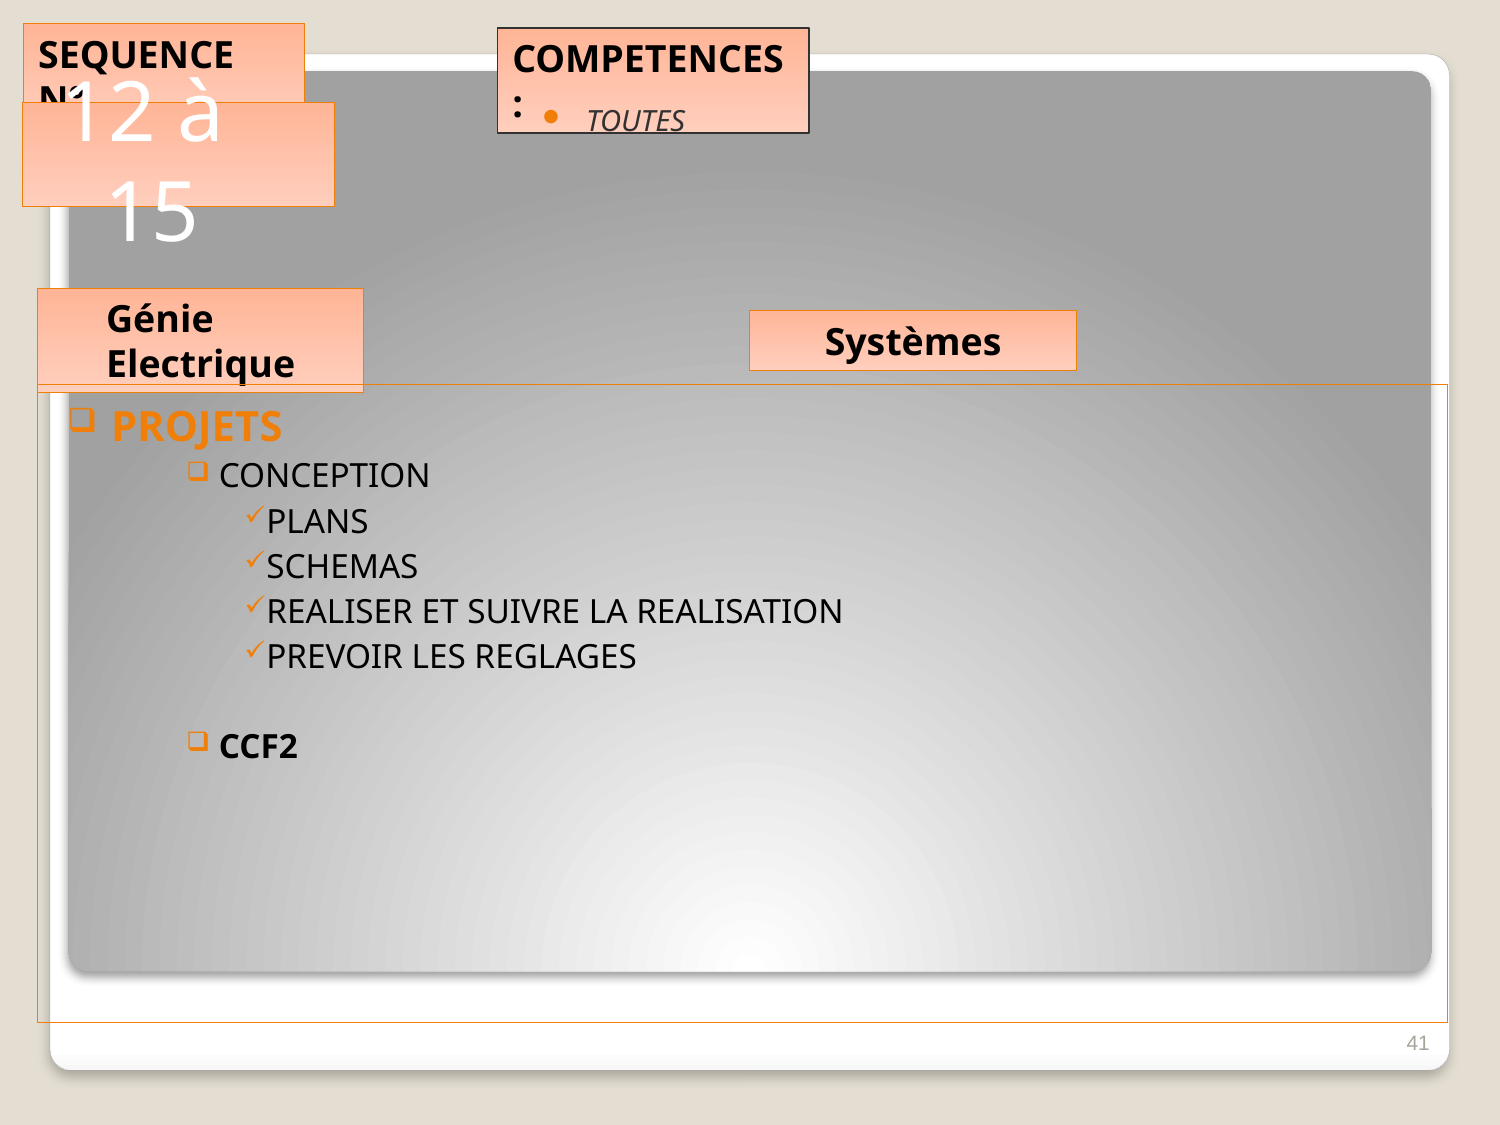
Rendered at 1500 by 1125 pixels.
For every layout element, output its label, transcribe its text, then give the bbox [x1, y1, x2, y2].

list 12 à 15 [22, 102, 335, 207]
list TOUTES [512, 87, 1448, 296]
slide_number 41 [1369, 1002, 1445, 1063]
list PROJETS CONCEPTION PLANS SCHEMAS REALISER ET SUIVRE LA REALISATION PREVOIR LES REGLAGES CCF2 [37, 384, 1448, 1023]
